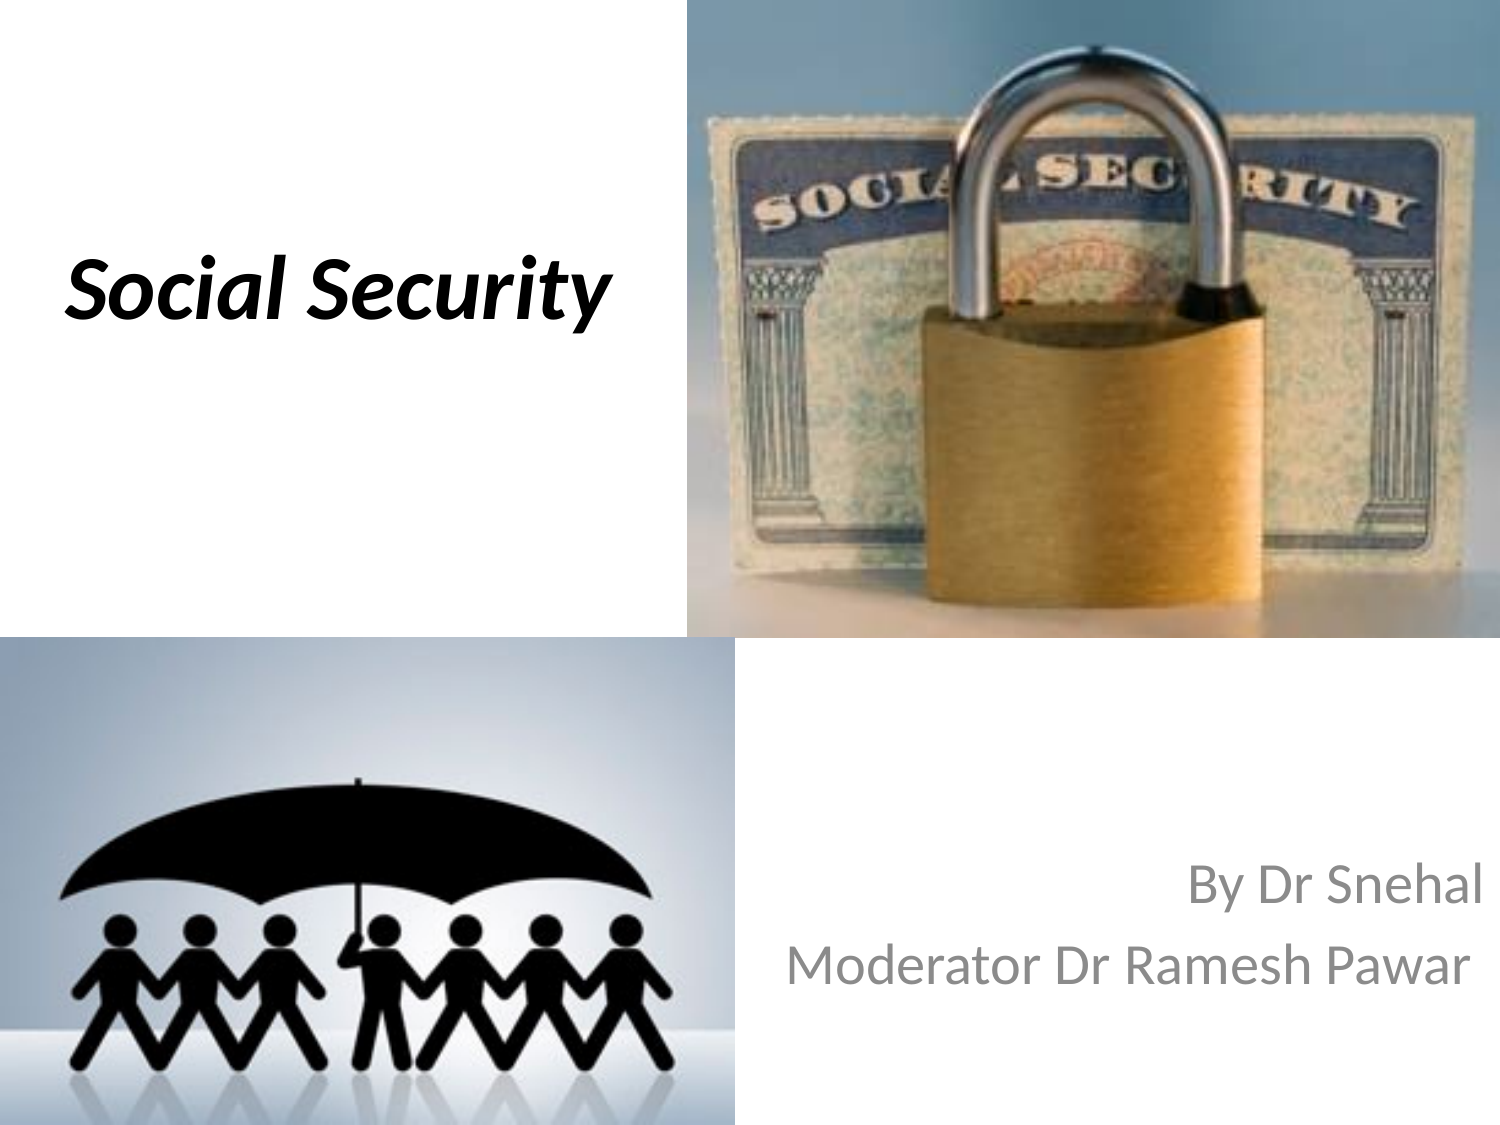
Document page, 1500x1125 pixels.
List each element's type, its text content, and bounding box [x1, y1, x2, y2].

subtitle By Dr Snehal Moderator Dr Ramesh Pawar [738, 837, 1500, 1125]
picture [0, 0, 1500, 1125]
title Social Security [50, 162, 682, 404]
